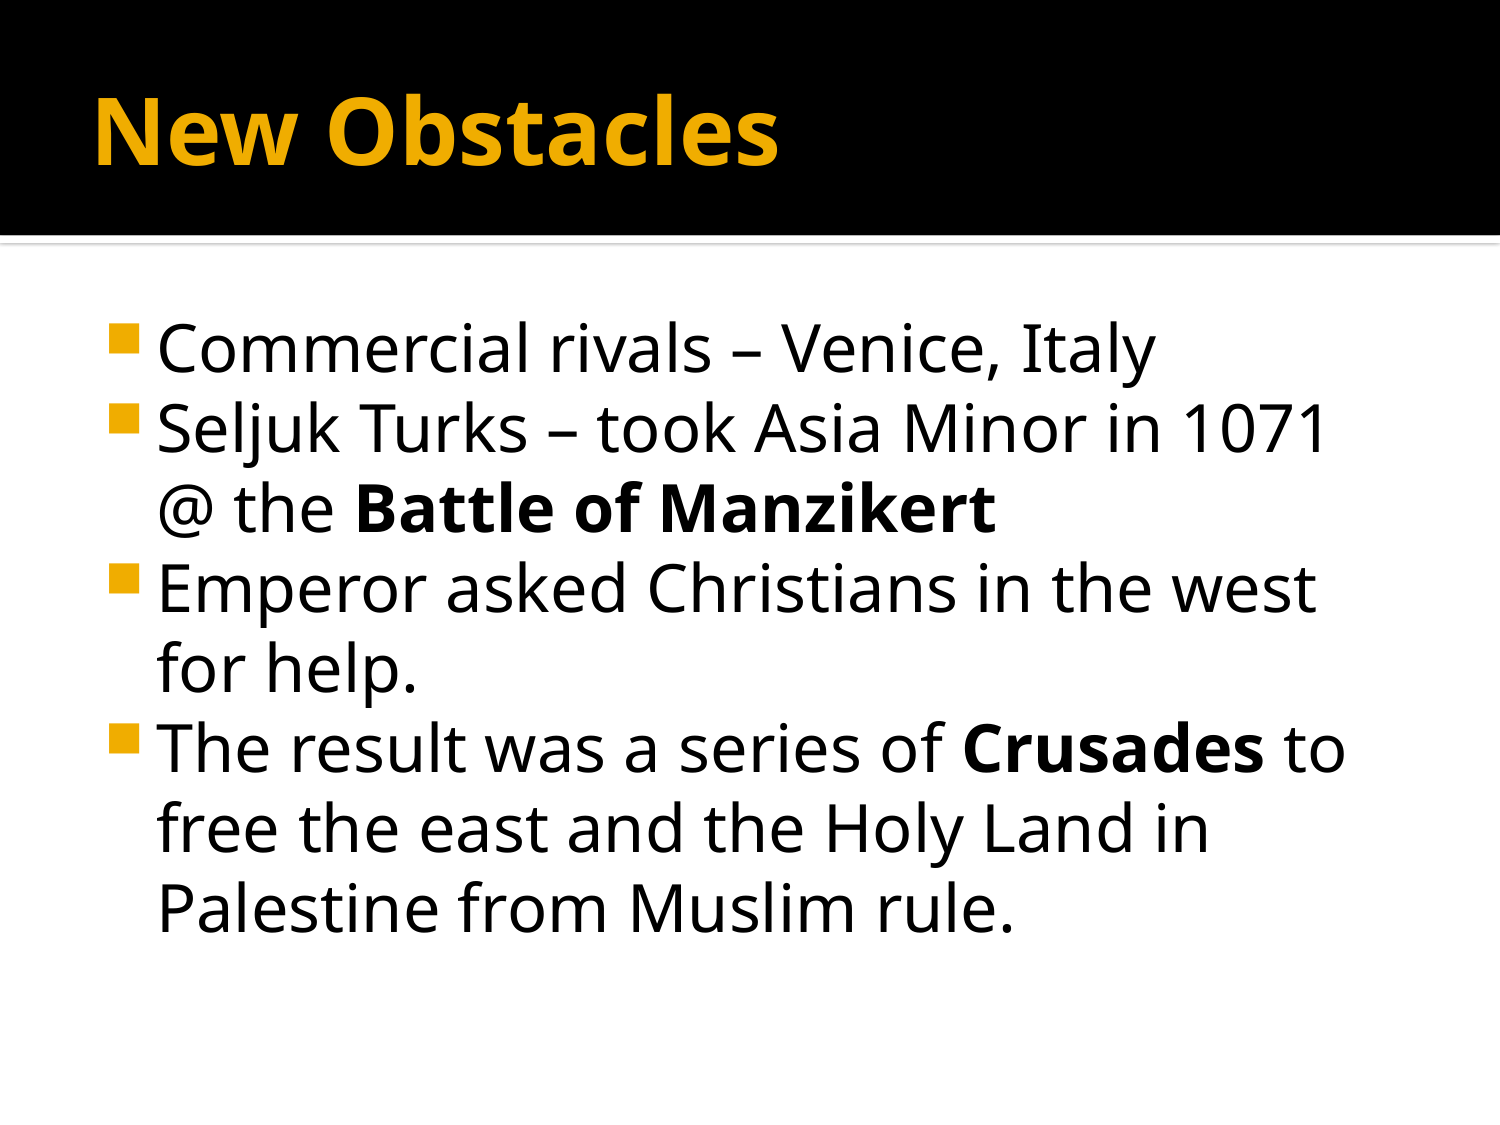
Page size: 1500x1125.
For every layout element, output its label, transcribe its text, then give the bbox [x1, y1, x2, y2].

list Commercial rivals – Venice, Italy Seljuk Turks – took Asia Minor in 1071 @ the Battle of Manzikert Emperor asked Christians in the west for help. The result was a series of Crusades to free the east and the Holy Land in Palestine from Muslim rule. [75, 291, 1425, 1050]
title New Obstacles [75, 25, 1425, 231]
